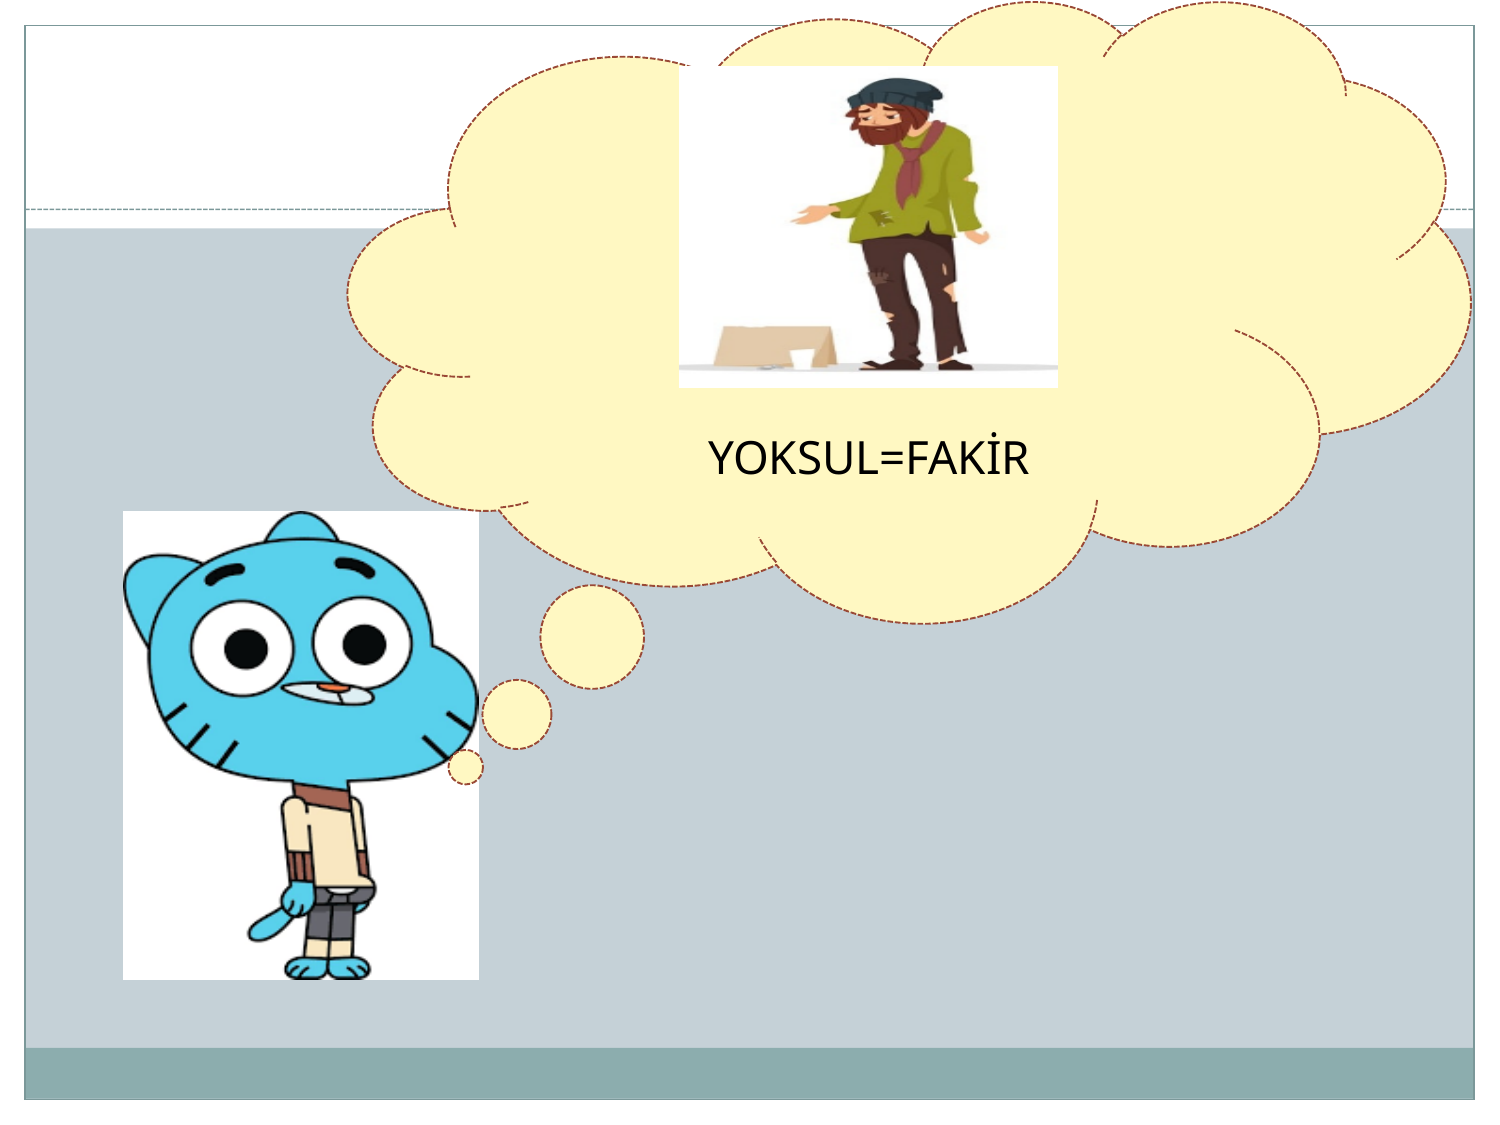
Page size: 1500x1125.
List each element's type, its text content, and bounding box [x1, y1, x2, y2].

text_box YOKSUL=FAKİR [539, 584, 645, 690]
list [123, 511, 479, 980]
text_box YOKSUL=FAKİR [346, 1, 1472, 625]
text_box YOKSUL=FAKİR [485, 678, 553, 750]
picture [678, 66, 1058, 389]
